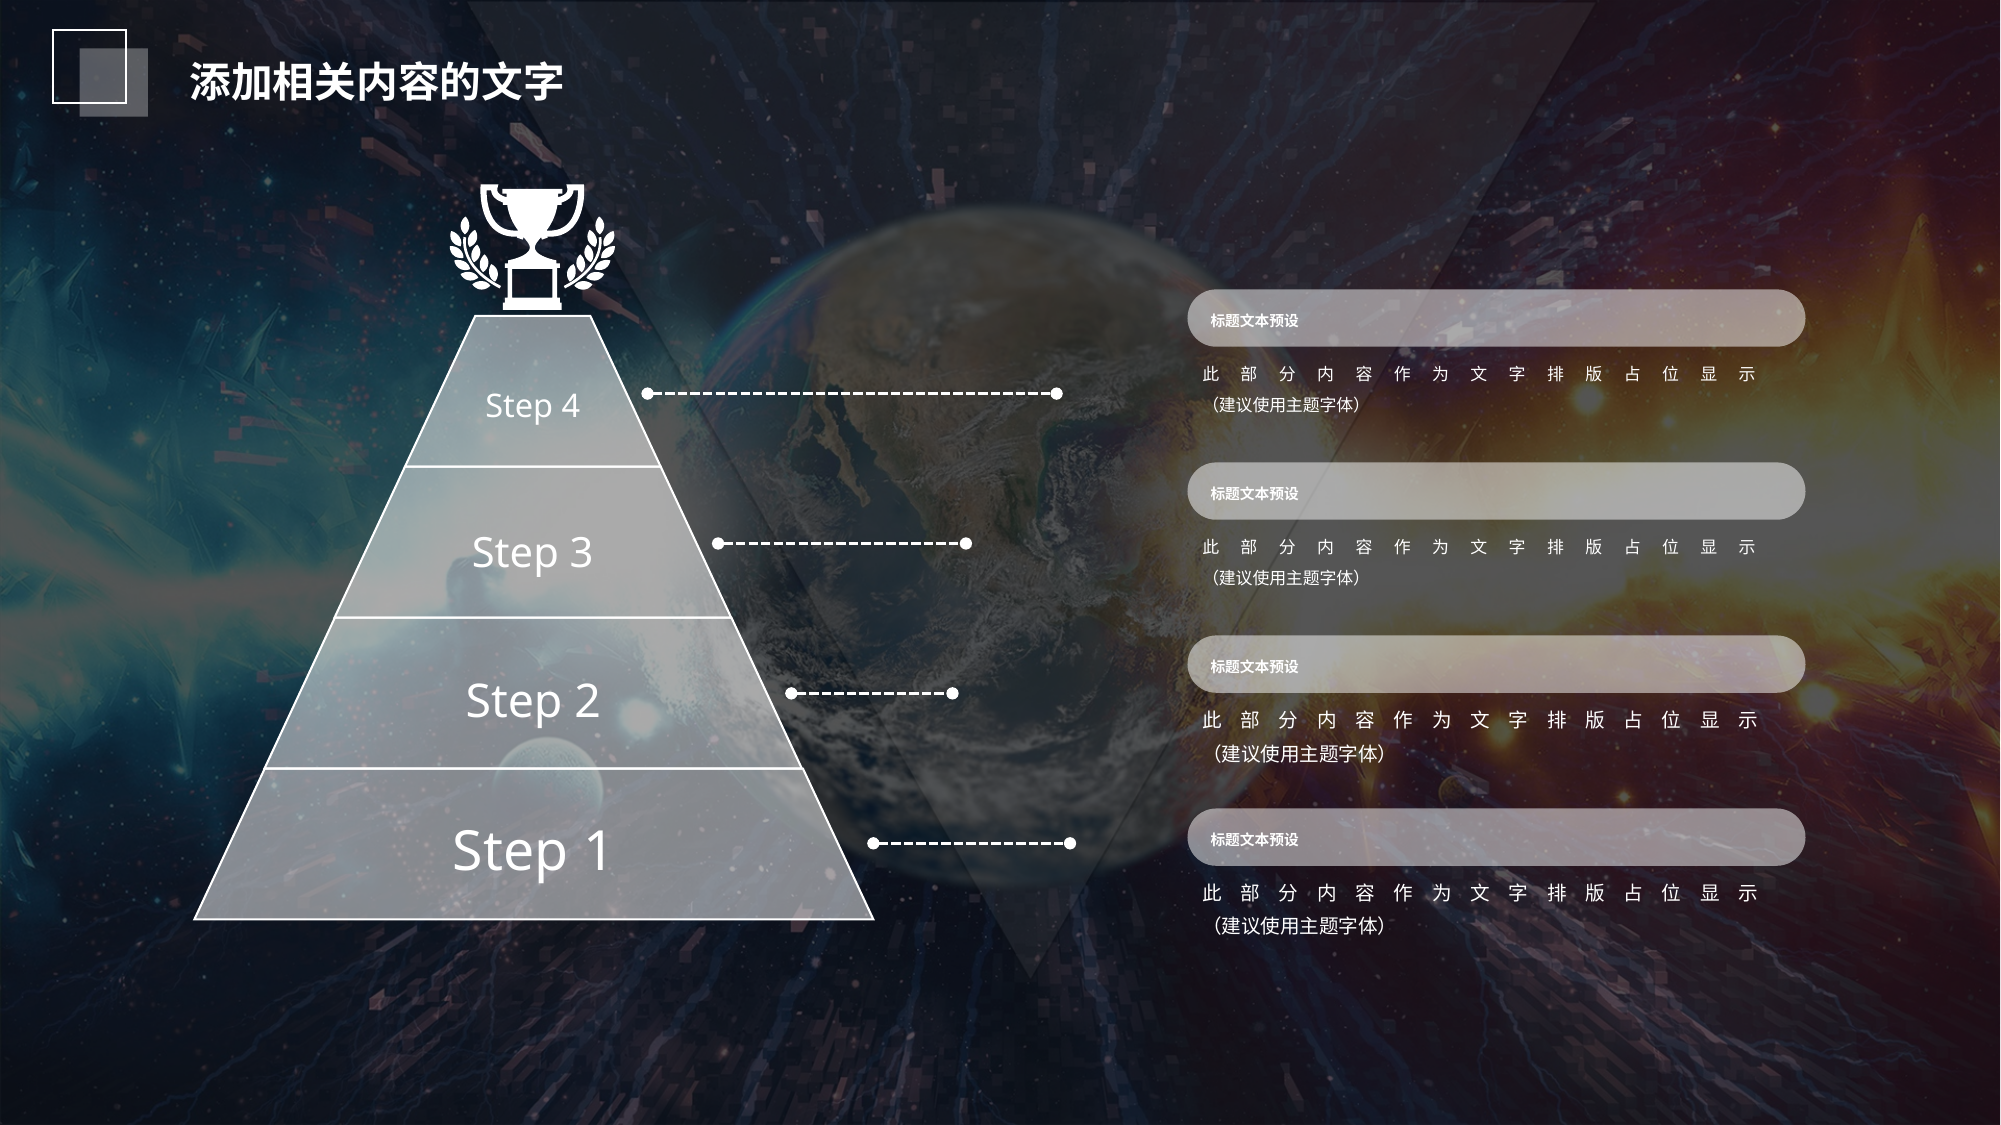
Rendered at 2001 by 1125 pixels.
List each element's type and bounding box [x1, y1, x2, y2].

text_box [194, 184, 874, 920]
text_box [1187, 289, 1806, 947]
